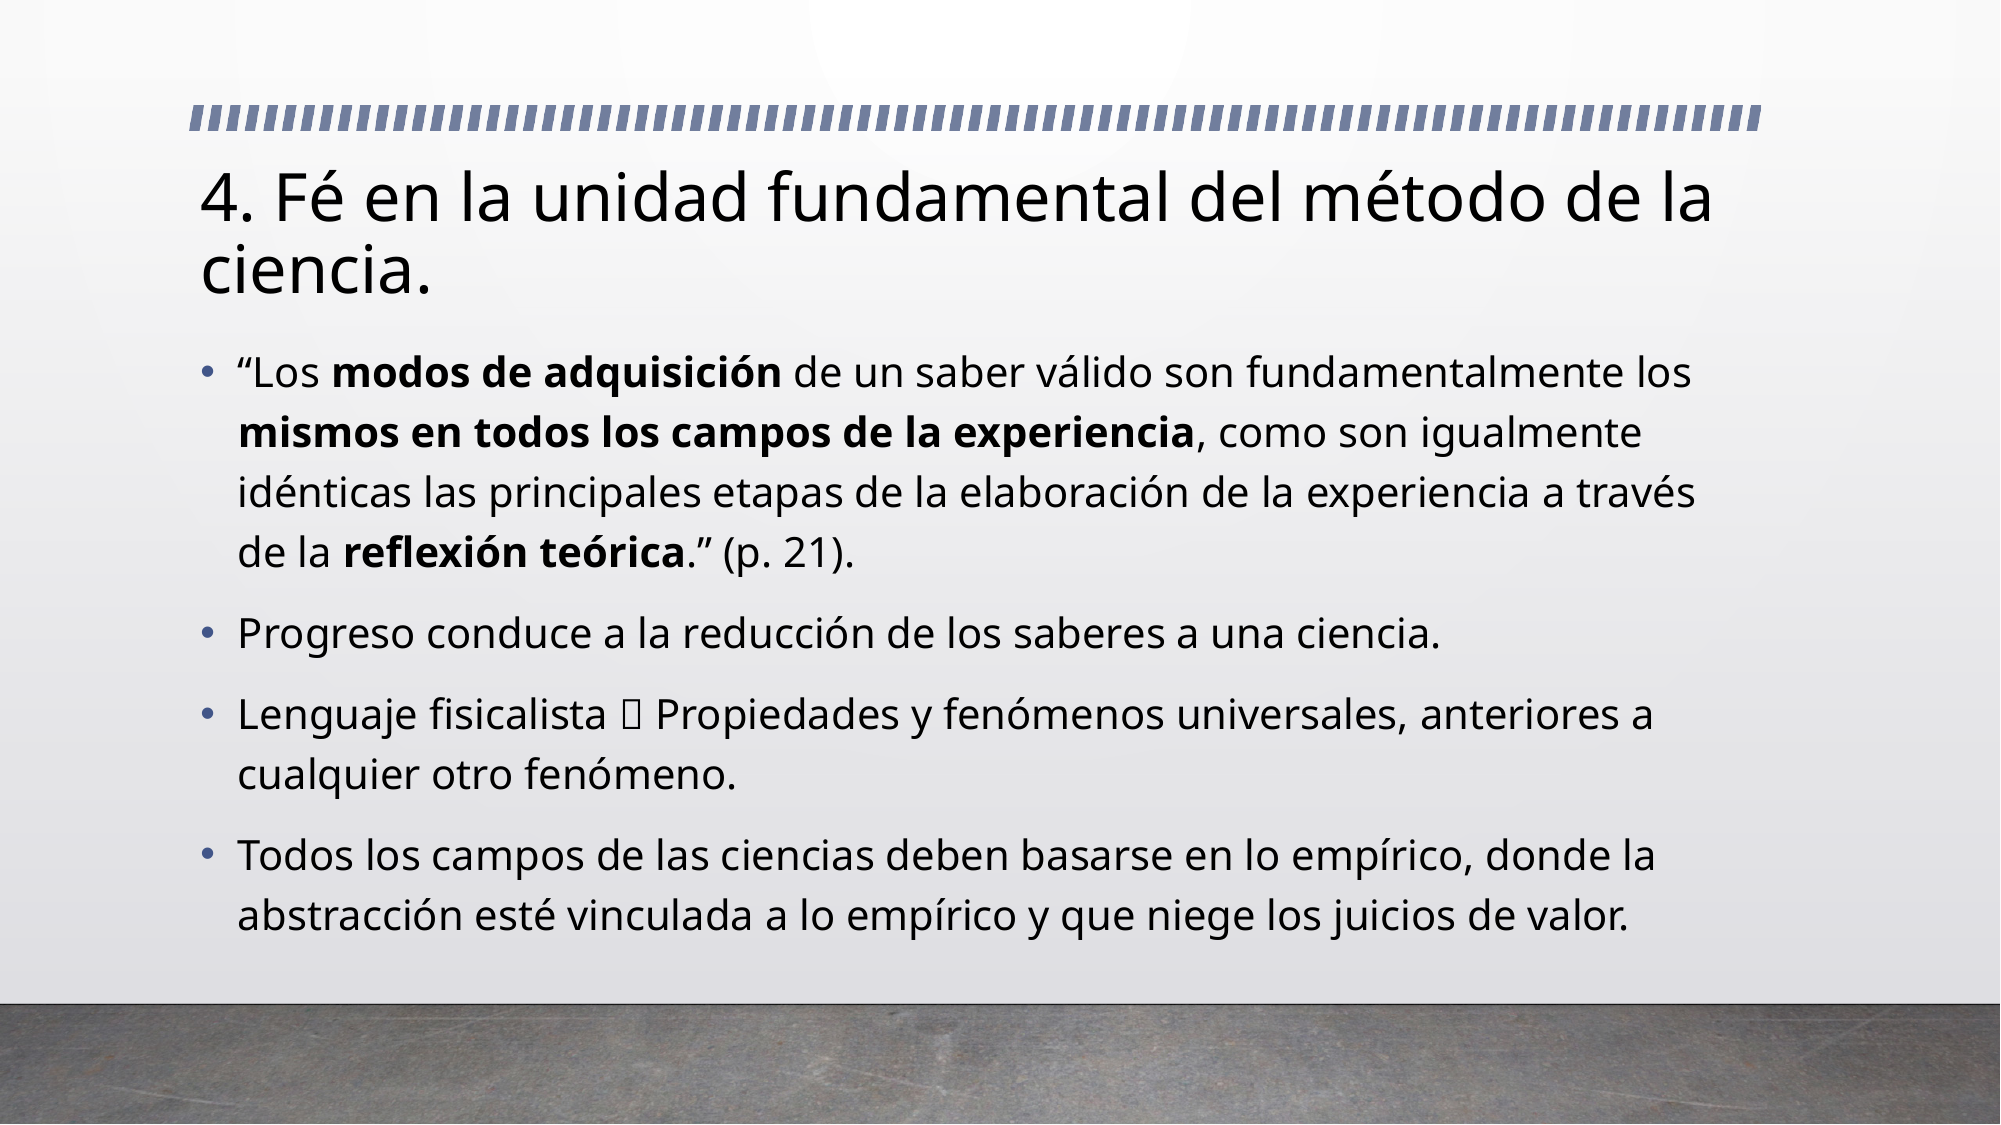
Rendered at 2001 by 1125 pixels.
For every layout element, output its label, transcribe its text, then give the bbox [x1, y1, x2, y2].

list “Los modos de adquisición de un saber válido son fundamentalmente los mismos en todos los campos de la experiencia, como son igualmente idénticas las principales etapas de la elaboración de la experiencia a través de la reflexión teórica.” (p. 21). Progreso conduce a la reducción de los saberes a una ciencia. Lenguaje fisicalista  Propiedades y fenómenos universales, anteriores a cualquier otro fenómeno. Todos los campos de las ciencias deben basarse en lo empírico, donde la abstracción esté vinculada a lo empírico y que niege los juicios de valor. [185, 328, 1761, 912]
title 4. Fé en la unidad fundamental del método de la ciencia. [185, 156, 1761, 328]
picture [0, 1004, 2000, 1124]
